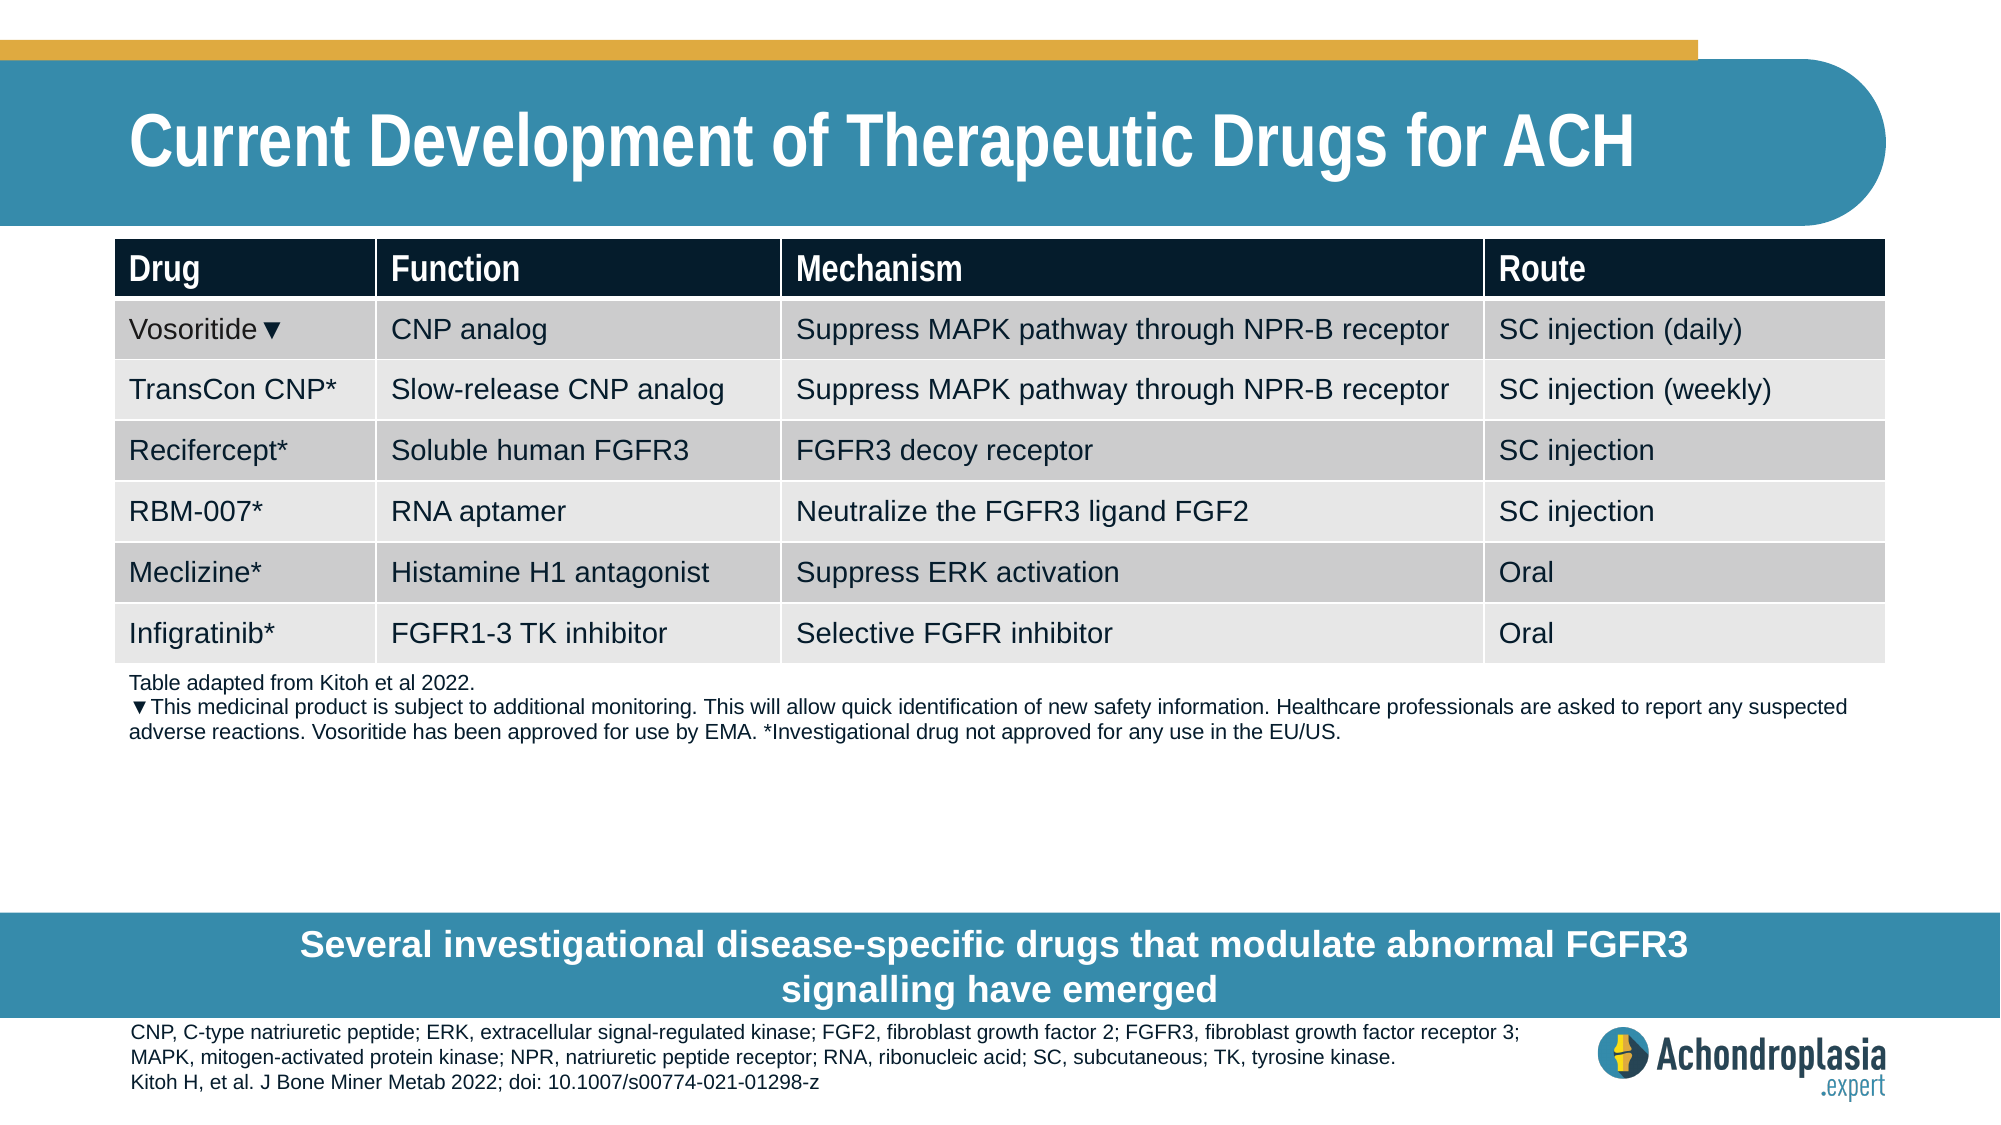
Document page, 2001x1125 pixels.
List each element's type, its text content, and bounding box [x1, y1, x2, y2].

table_header Mechanism [782, 239, 1483, 296]
table_cell RBM-007* [115, 482, 375, 541]
table_cell FGFR1-3 TK inhibitor [377, 604, 780, 663]
table_cell Vosoritide▼ [115, 301, 375, 359]
table_cell Neutralize the FGFR3 ligand FGF2 [782, 482, 1483, 541]
table_cell FGFR3 decoy receptor [782, 421, 1483, 480]
table_cell SC injection (daily) [1485, 301, 1885, 359]
table_cell TransCon CNP* [115, 360, 375, 419]
table_header Route [1485, 239, 1885, 296]
title Current Development of Therapeutic Drugs for ACH [114, 59, 1886, 225]
table_cell Table adapted from Kitoh et al 2022. ▼This medicinal product is subject to additional monitoring. This will allow quick identification of new safety information. Healthcare professionals are asked to report any suspected adverse reactions. Vosoritide has been approved for use by EMA. *Investigational drug not approved for any use in the EU/US. [115, 664, 1885, 775]
table_cell Oral [1485, 604, 1885, 663]
table_cell Soluble human FGFR3 [377, 421, 780, 480]
table_cell Suppress ERK activation [782, 543, 1483, 602]
table_cell Recifercept* [115, 421, 375, 480]
table_cell RNA aptamer [377, 482, 780, 541]
picture [1616, 1027, 1886, 1102]
table_cell SC injection [1485, 482, 1885, 541]
list Several investigational disease-specific drugs that modulate abnormal FGFR3 signalling have emerged [0, 912, 2000, 1018]
table_cell Suppress MAPK pathway through NPR-B receptor [782, 360, 1483, 419]
table_cell Suppress MAPK pathway through NPR-B receptor [782, 301, 1483, 359]
table_cell CNP analog [377, 301, 780, 359]
table_header Drug [115, 239, 375, 296]
table_cell Infigratinib* [115, 604, 375, 663]
table_header Function [377, 239, 780, 296]
table_cell Meclizine* [115, 543, 375, 602]
table_cell Histamine H1 antagonist [377, 543, 780, 602]
table_cell SC injection (weekly) [1485, 360, 1885, 419]
footer CNP, C-type natriuretic peptide; ERK, extracellular signal-regulated kinase; FGF2, fibroblast growth factor 2; FGFR3, fibroblast growth factor receptor 3; MAPK, mitogen-activated protein kinase; NPR, natriuretic peptide receptor; RNA, ribonucleic acid; SC, subcutaneous; TK, tyrosine kinase. Kitoh H, et al. J Bone Miner Metab 2022; doi: 10.1007/s00774-021-01298-z [115, 1018, 1616, 1102]
table_cell SC injection [1485, 421, 1885, 480]
table_cell Slow-release CNP analog [377, 360, 780, 419]
table_cell Oral [1485, 543, 1885, 602]
table_cell Selective FGFR inhibitor [782, 604, 1483, 663]
